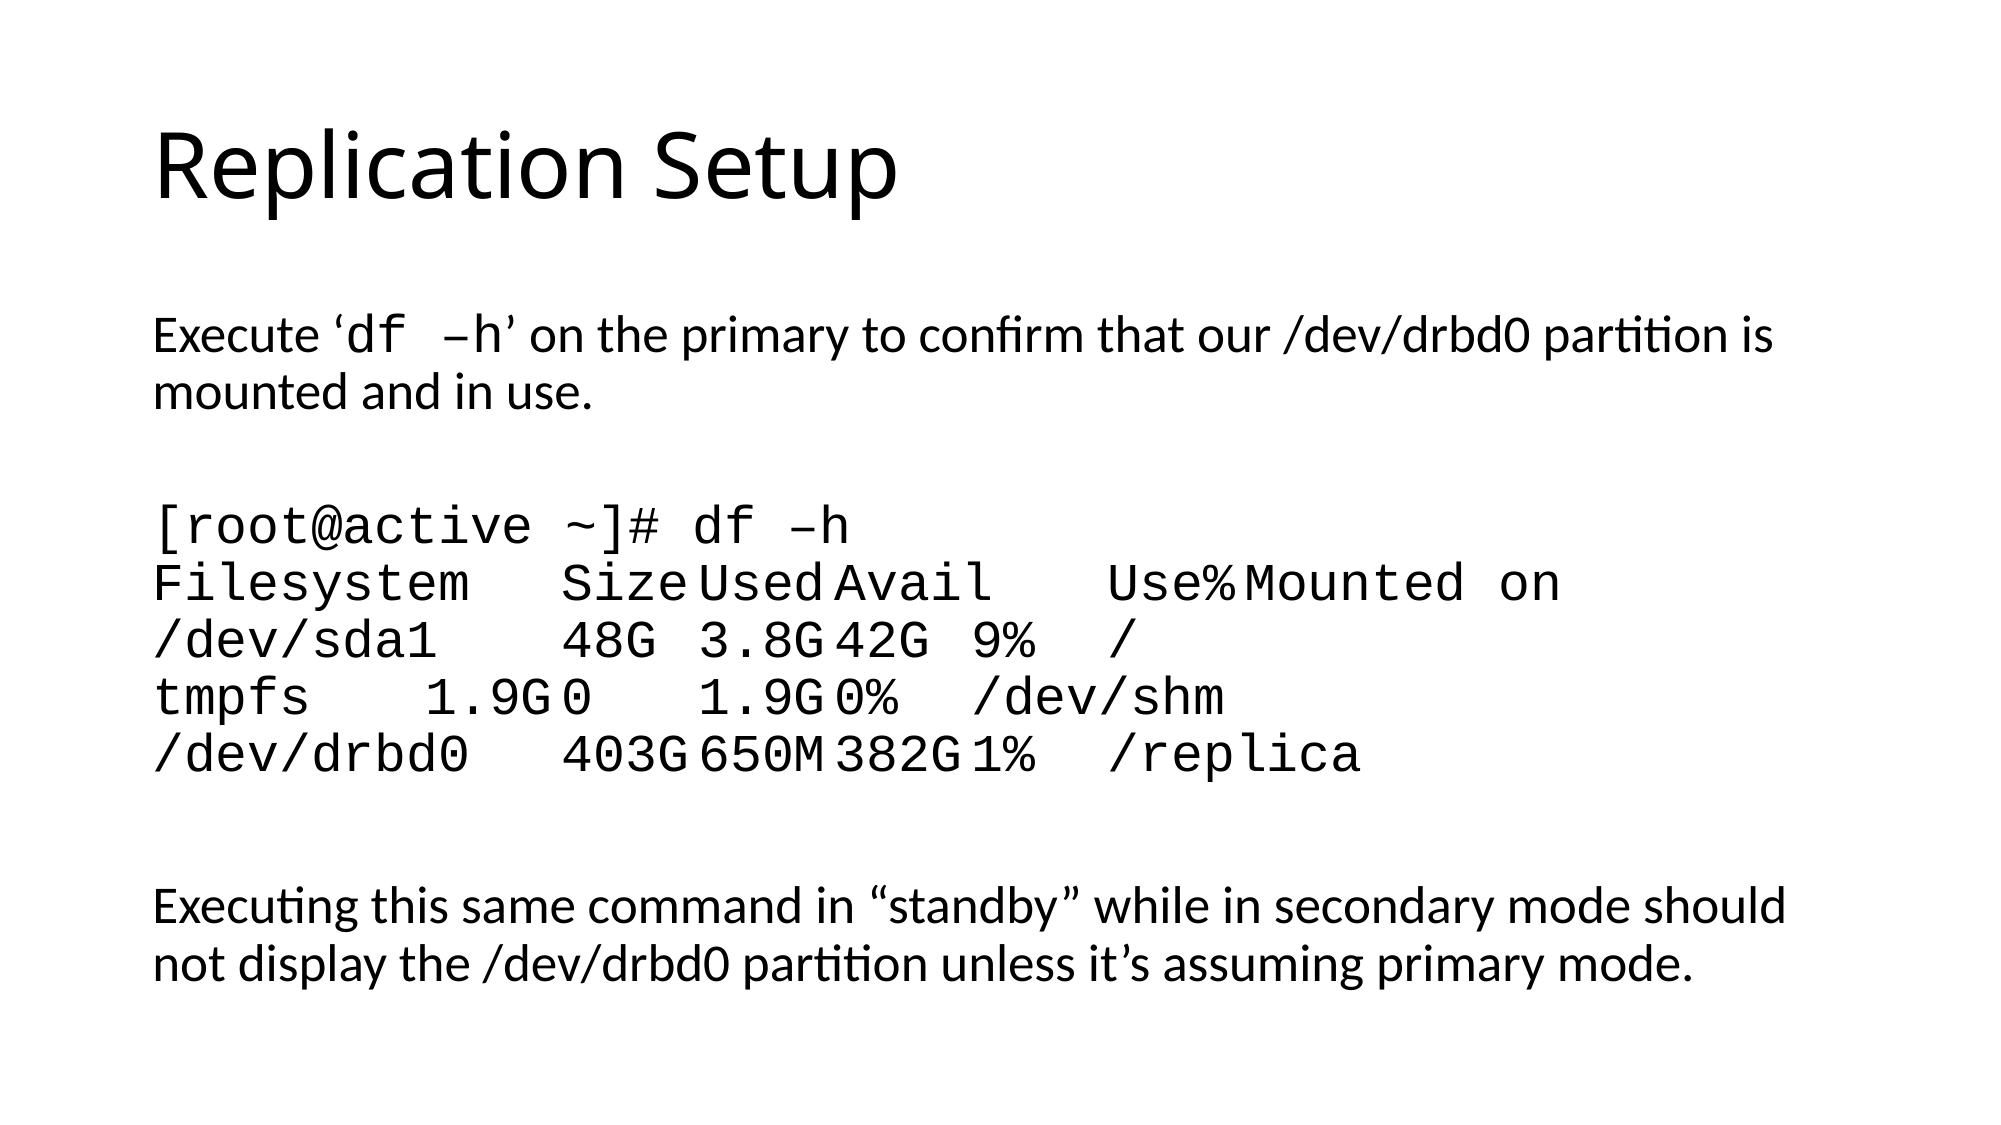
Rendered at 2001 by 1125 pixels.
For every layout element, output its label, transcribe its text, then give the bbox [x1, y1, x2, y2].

list Execute ‘df –h’ on the primary to confirm that our /dev/drbd0 partition is mounted and in use. [root@active ~]# df –h Filesystem Size Used Avail Use% Mounted on /dev/sda1 48G 3.8G 42G 9% / tmpfs 1.9G 0 1.9G 0% /dev/shm /dev/drbd0 403G 650M 382G 1% /replica Executing this same command in “standby” while in secondary mode should not display the /dev/drbd0 partition unless it’s assuming primary mode. [137, 299, 1863, 1014]
title Replication Setup [137, 59, 1863, 278]
